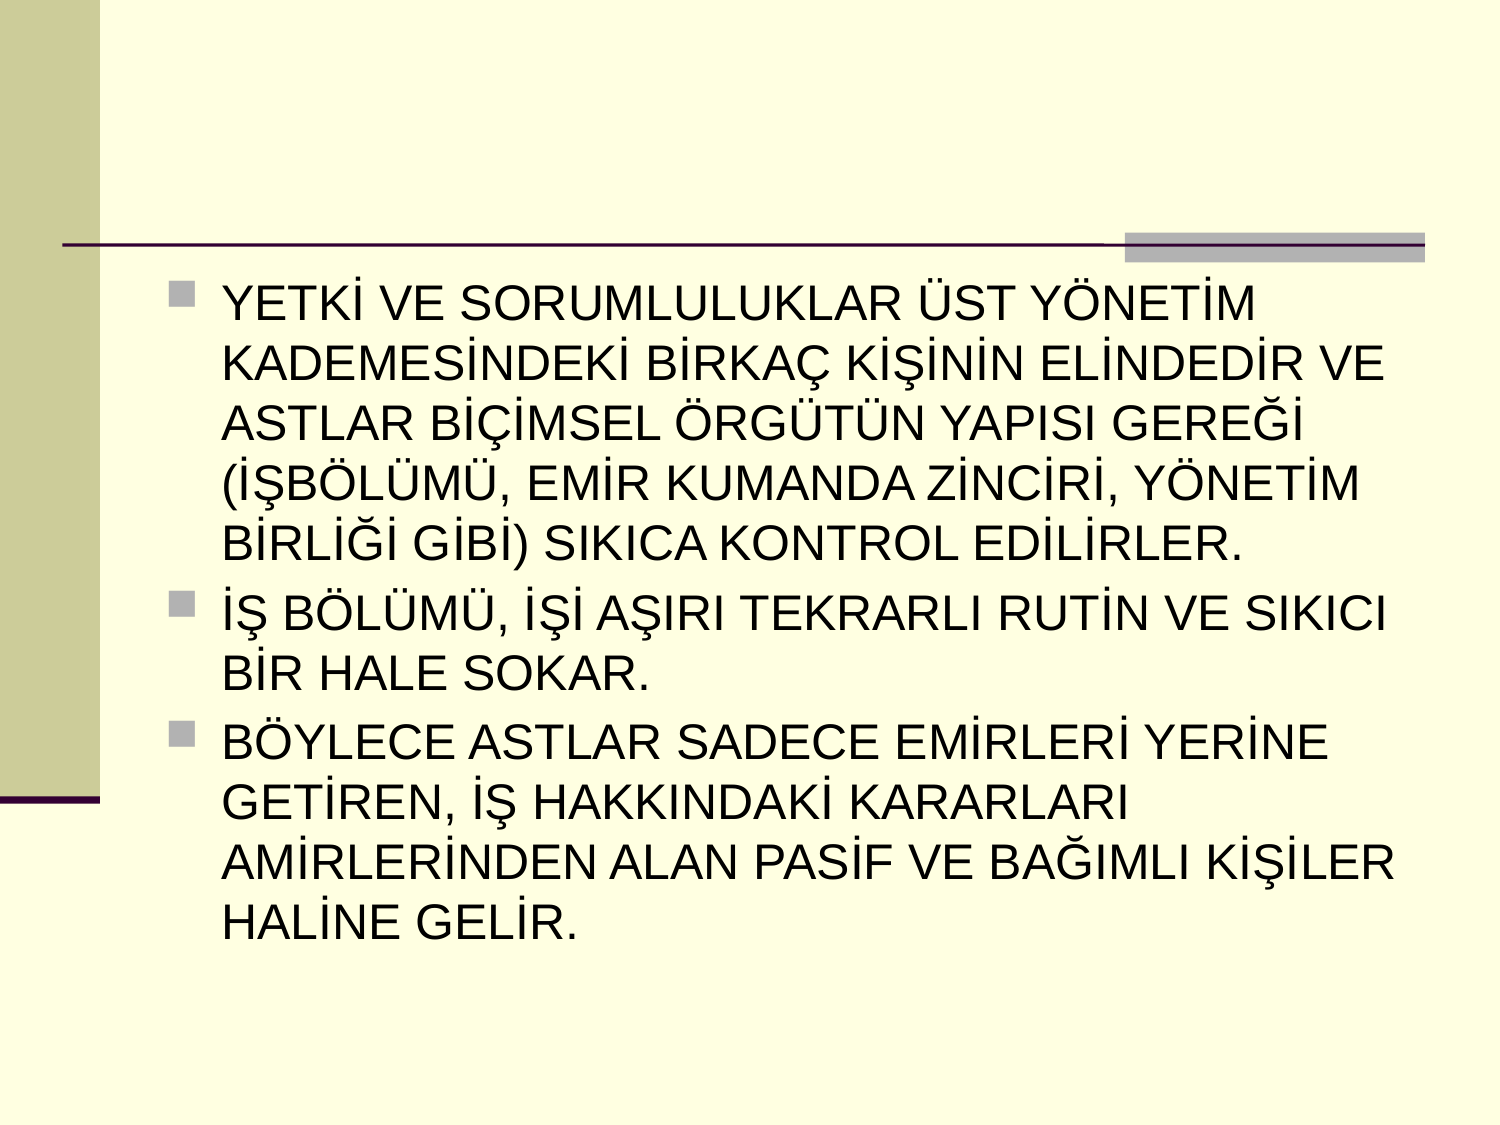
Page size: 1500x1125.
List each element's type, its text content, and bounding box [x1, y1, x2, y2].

list YETKİ VE SORUMLULUKLAR ÜST YÖNETİM KADEMESİNDEKİ BİRKAÇ KİŞİNİN ELİNDEDİR VE ASTLAR BİÇİMSEL ÖRGÜTÜN YAPISI GEREĞİ (İŞBÖLÜMÜ, EMİR KUMANDA ZİNCİRİ, YÖNETİM BİRLİĞİ GİBİ) SIKICA KONTROL EDİLİRLER. İŞ BÖLÜMÜ, İŞİ AŞIRI TEKRARLI RUTİN VE SIKICI BİR HALE SOKAR. BÖYLECE ASTLAR SADECE EMİRLERİ YERİNE GETİREN, İŞ HAKKINDAKİ KARARLARI AMİRLERİNDEN ALAN PASİF VE BAĞIMLI KİŞİLER HALİNE GELİR. [149, 262, 1426, 1006]
